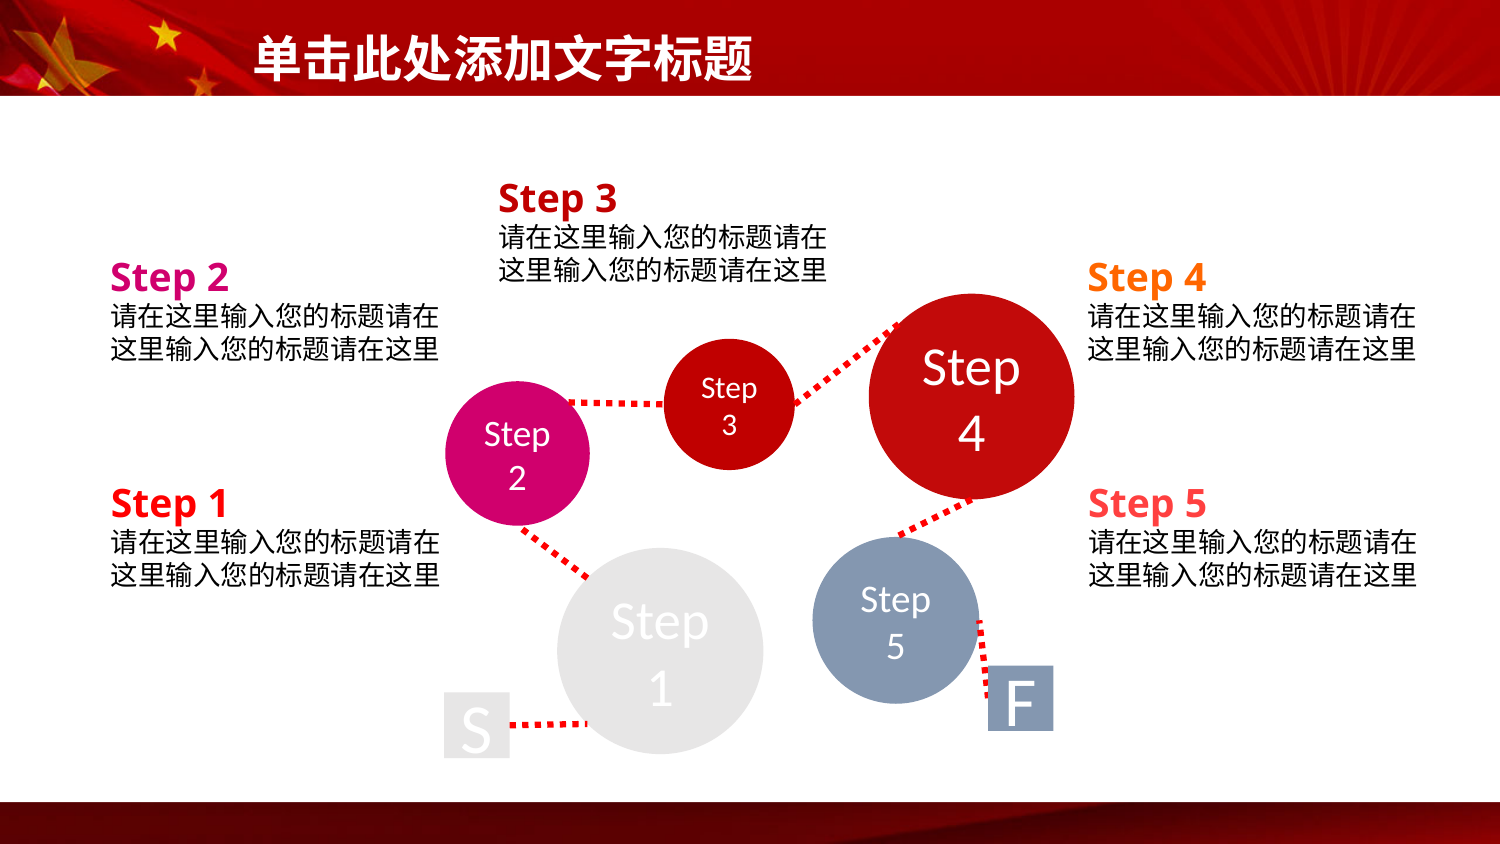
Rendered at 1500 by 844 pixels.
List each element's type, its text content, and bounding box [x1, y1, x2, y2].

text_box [517, 525, 588, 579]
picture [0, 0, 1500, 95]
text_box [895, 499, 972, 537]
text_box Step 5 请在这里输入您的标题请在这里输入您的标题请在这里 [1073, 471, 1437, 632]
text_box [794, 323, 899, 405]
text_box F [988, 665, 1054, 731]
text_box Step 1 [557, 547, 764, 755]
text_box 单击此处添加文字标题 [238, 20, 768, 95]
text_box Step 2 [445, 381, 590, 526]
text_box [979, 620, 989, 699]
text_box Step 1 请在这里输入您的标题请在这里输入您的标题请在这里 [96, 471, 460, 632]
text_box Step 4 [869, 293, 1075, 500]
text_box Step 5 [812, 536, 980, 704]
text_box S [444, 692, 510, 759]
text_box Step 2 请在这里输入您的标题请在这里输入您的标题请在这里 [95, 244, 459, 373]
text_box Step 4 请在这里输入您的标题请在这里输入您的标题请在这里 [1072, 244, 1436, 373]
text_box Step 3 请在这里输入您的标题请在这里输入您的标题请在这里 [483, 165, 847, 293]
text_box Step 3 [663, 338, 795, 471]
picture [0, 803, 1500, 844]
